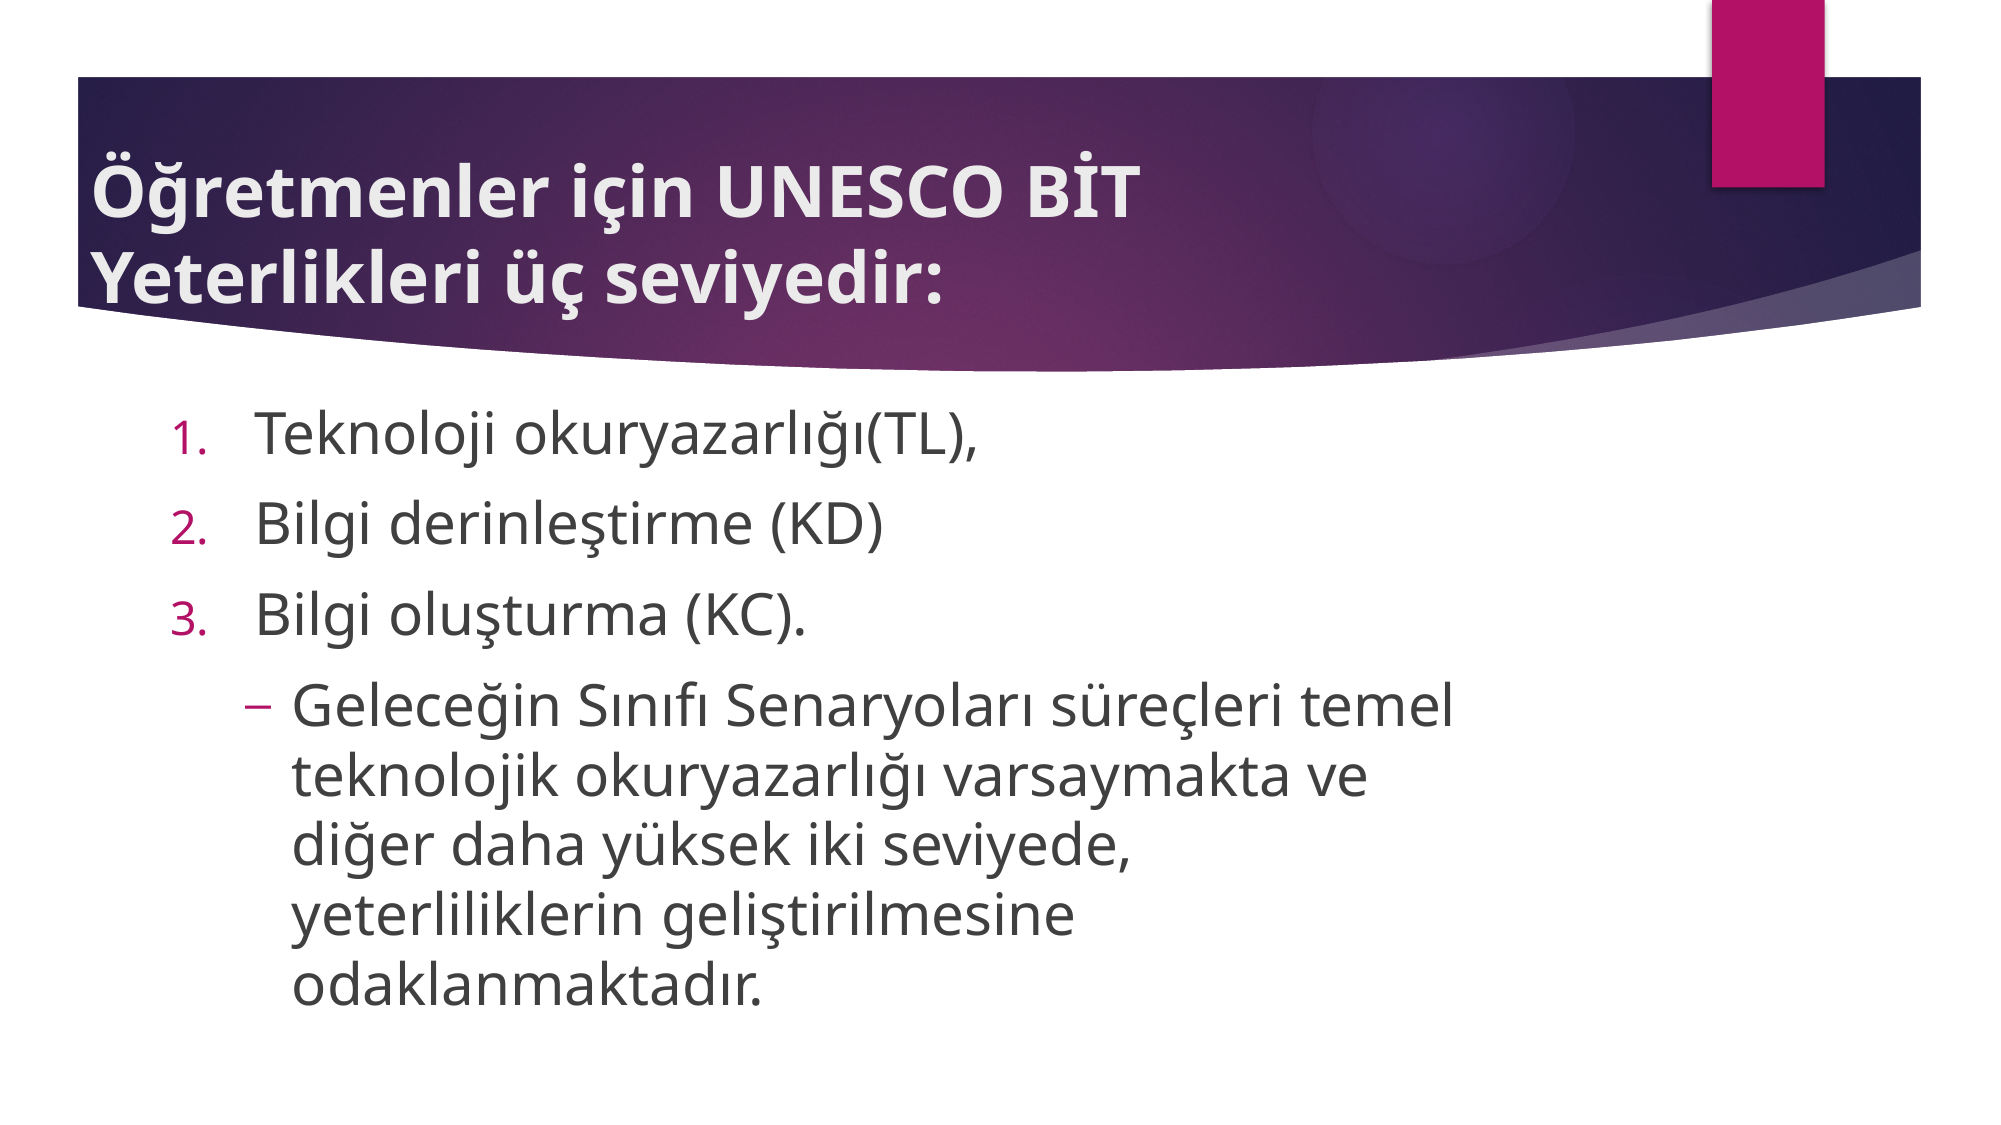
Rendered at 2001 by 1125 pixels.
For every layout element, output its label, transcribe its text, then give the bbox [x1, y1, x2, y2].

list Teknoloji okuryazarlığı(TL), Bilgi derinleştirme (KD) Bilgi oluşturma (KC). Geleceğin Sınıfı Senaryoları süreçleri temel teknolojik okuryazarlığı varsaymakta ve diğer daha yüksek iki seviyede, yeterliliklerin geliştirilmesine odaklanmaktadır. [155, 388, 1505, 1067]
title Öğretmenler için UNESCO BİT Yeterlikleri üç seviyedir: [75, 138, 1426, 326]
